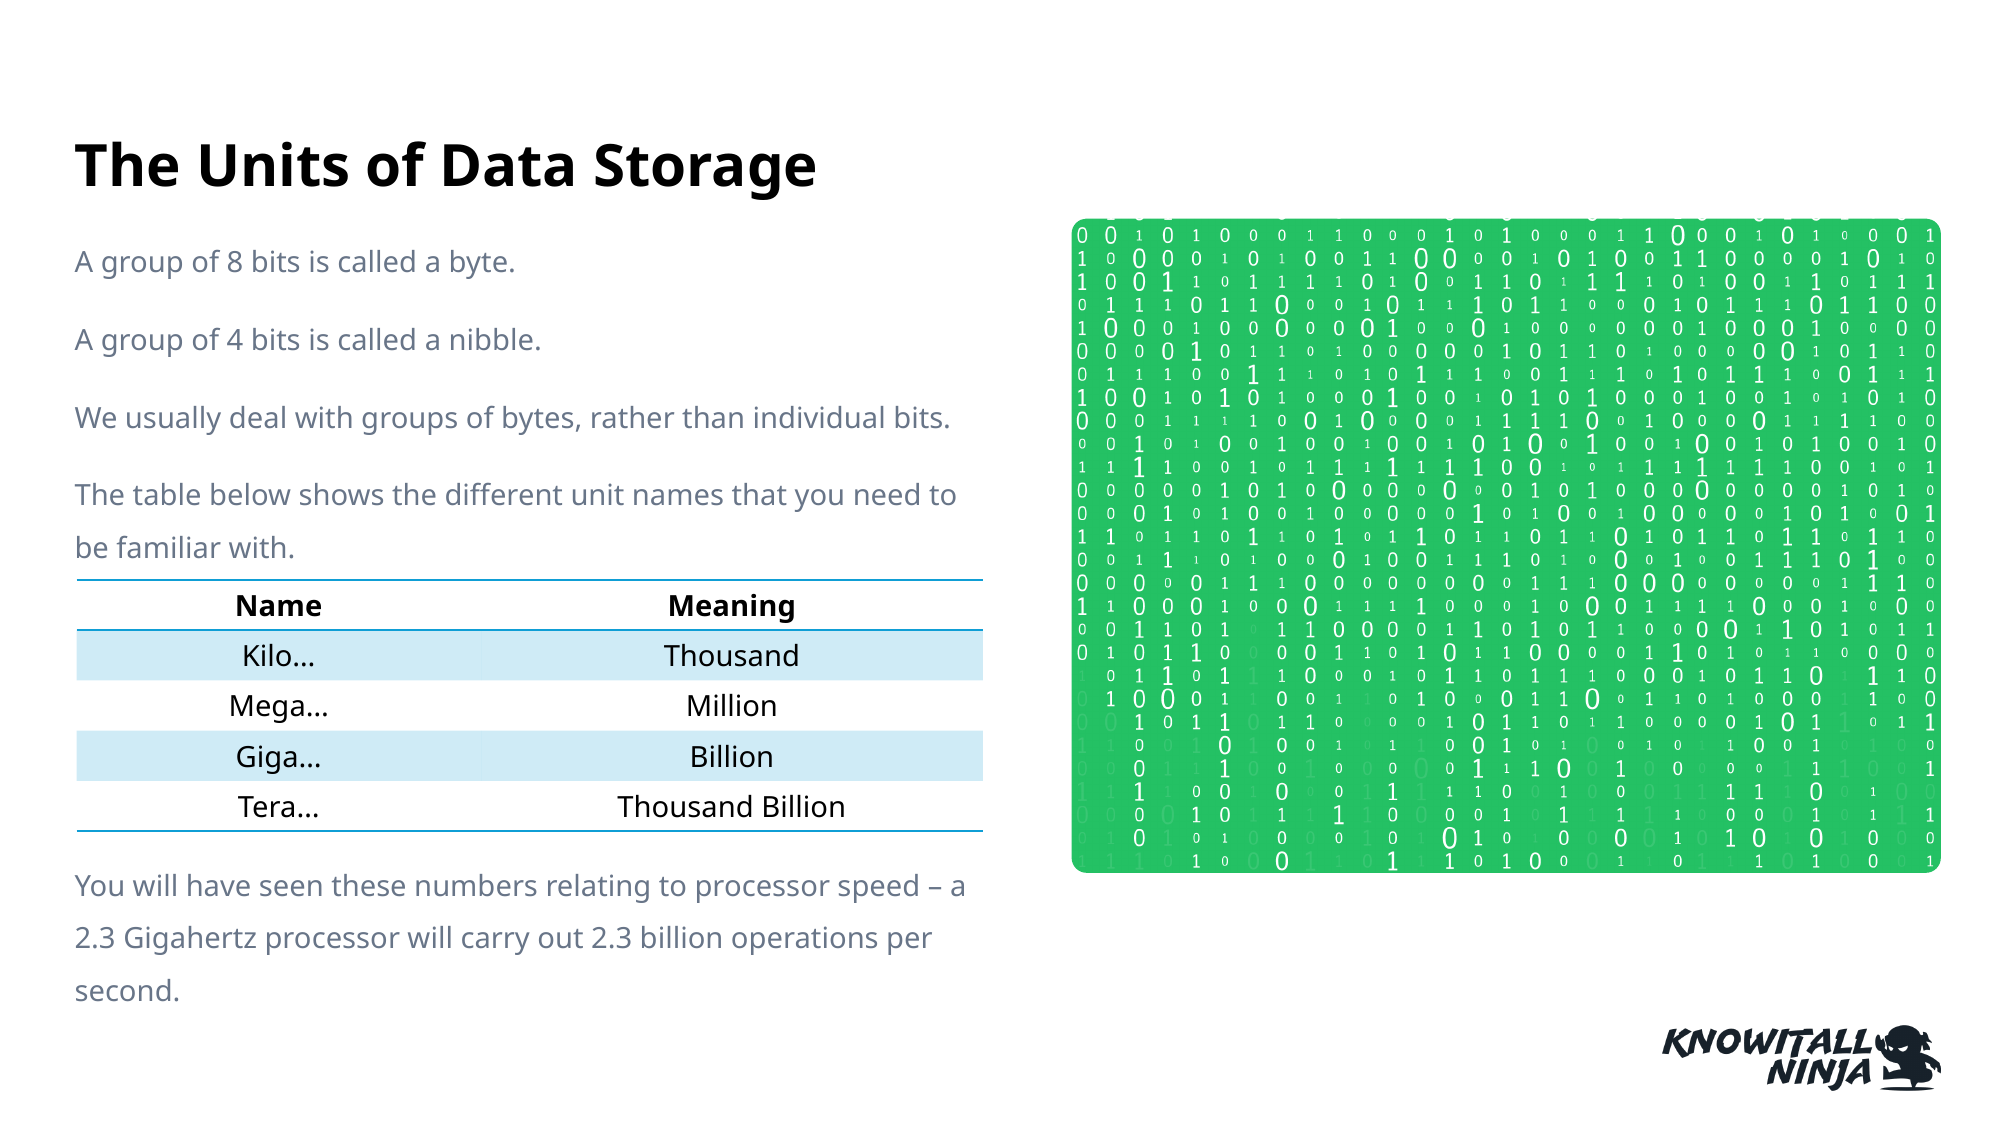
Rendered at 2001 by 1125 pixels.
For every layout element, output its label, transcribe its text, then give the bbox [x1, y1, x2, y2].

table_cell Billion [481, 731, 983, 781]
table_cell Thousand [481, 631, 983, 680]
table_header Meaning [481, 581, 983, 629]
table_cell Thousand Billion [481, 781, 983, 830]
table_header Name [77, 581, 481, 629]
picture [1071, 218, 1942, 874]
picture [1662, 1025, 1941, 1091]
table_cell Tera… [77, 781, 481, 830]
table_cell Million [481, 680, 983, 731]
table_cell Giga… [77, 731, 481, 781]
title The Units of Data Storage [59, 117, 1000, 206]
table_cell Mega… [77, 680, 481, 731]
list A group of 8 bits is called a byte. A group of 4 bits is called a nibble. We usually deal with groups of bytes, rather than individual bits. The table below shows the different unit names that you need to be familiar with. You will have seen these numbers relating to processor speed – a 2.3 Gigahertz processor will carry out 2.3 billion operations per second. [59, 218, 1000, 1091]
table_cell Kilo… [77, 631, 481, 680]
